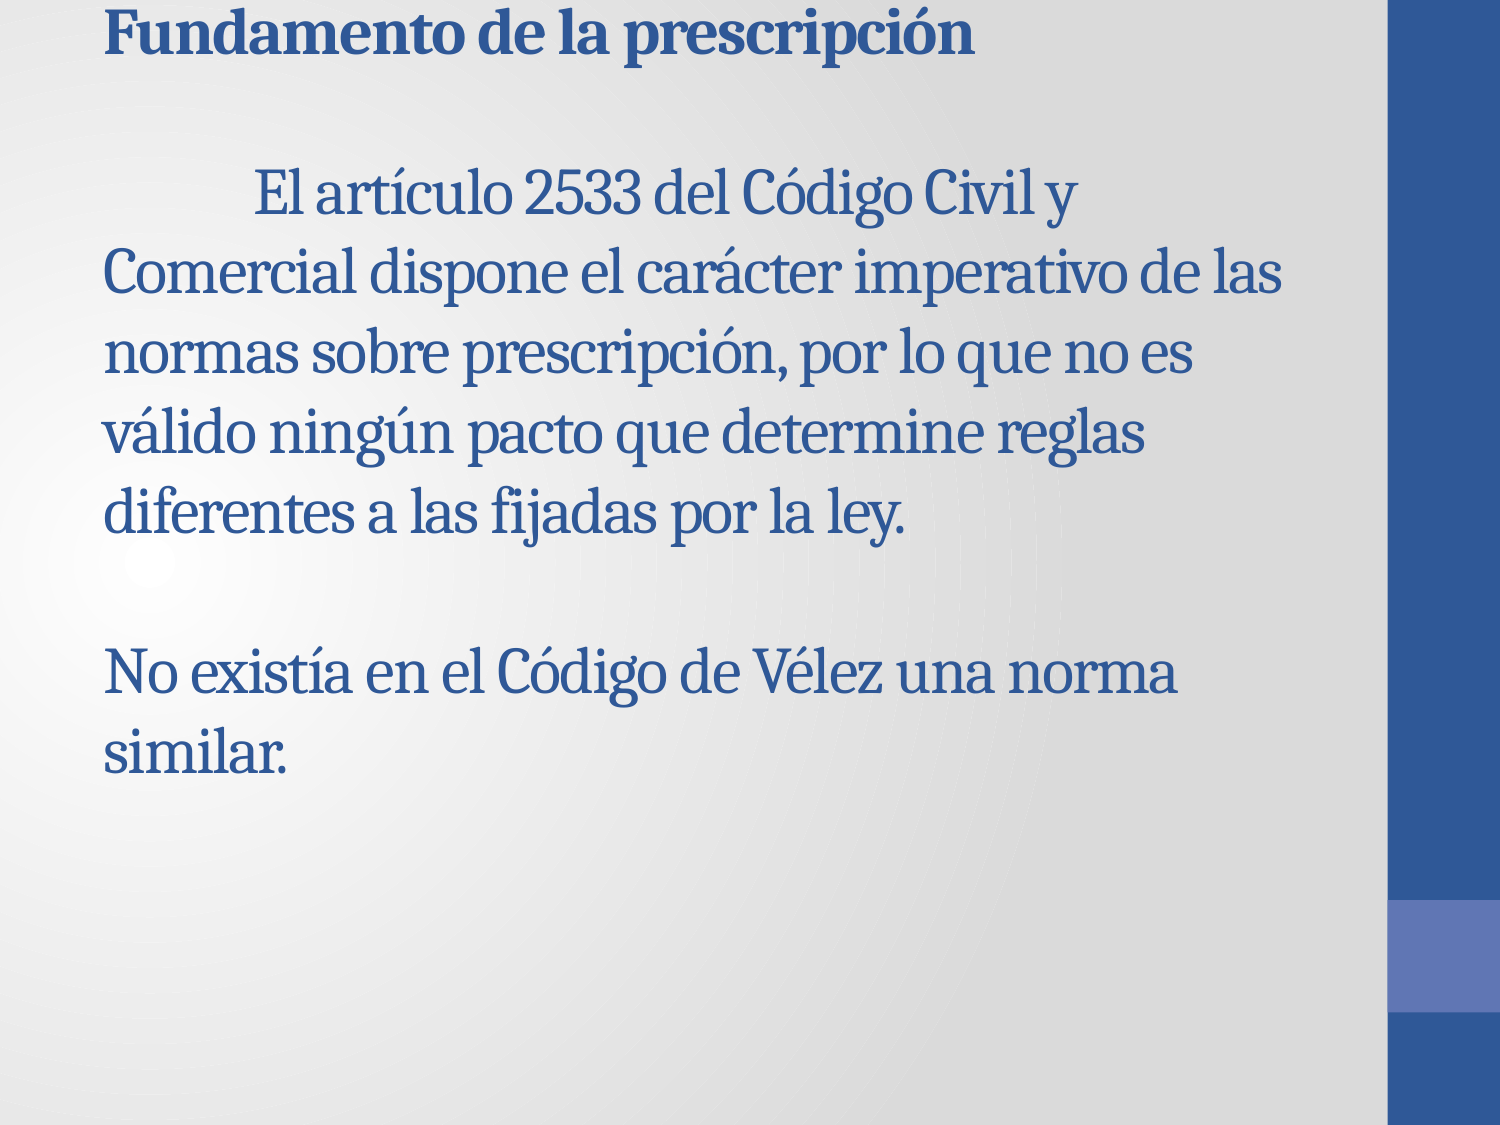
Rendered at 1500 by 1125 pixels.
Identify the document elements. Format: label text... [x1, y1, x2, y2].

title Fundamento de la prescripción El artículo 2533 del Código Civil y Comercial dispone el carácter imperativo de las normas sobre prescripción, por lo que no es válido ningún pacto que determine reglas diferentes a las fijadas por la ley. No existía en el Código de Vélez una norma similar. [88, 373, 1339, 561]
